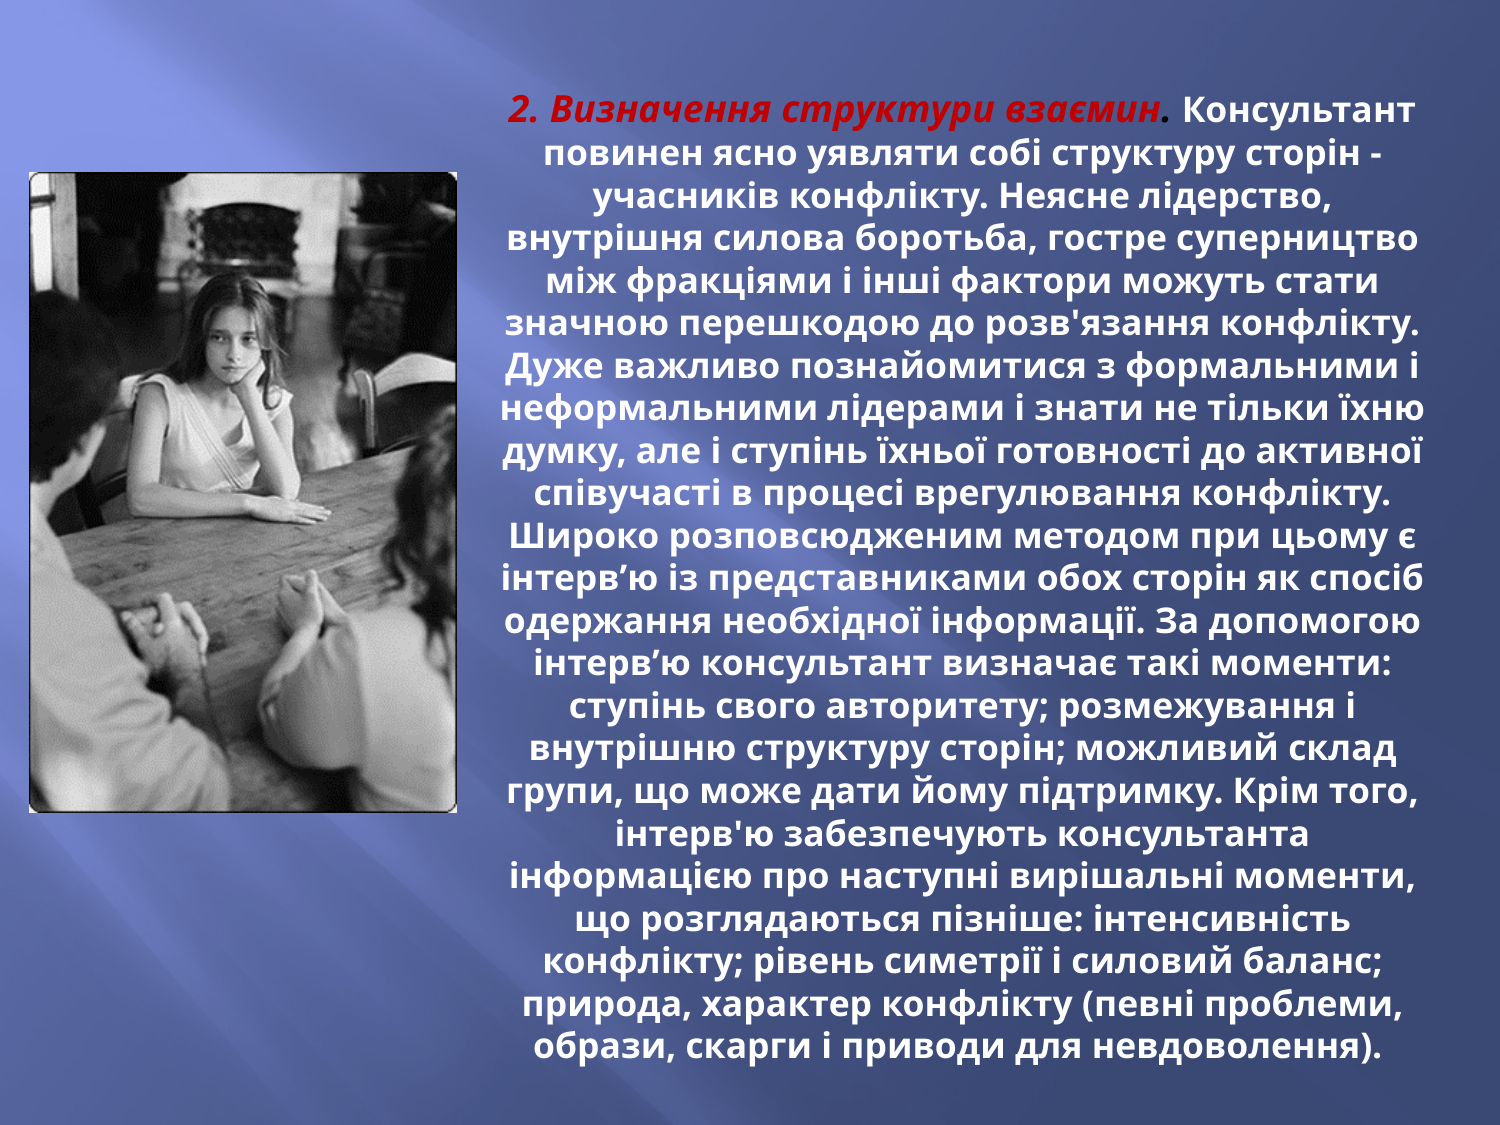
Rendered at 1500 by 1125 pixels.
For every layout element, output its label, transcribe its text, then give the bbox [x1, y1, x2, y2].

title 2. Визначення структури взаємин. Консультант повинен ясно уявляти собі структуру сторін - учасників конфлікту. Неясне лідерство, внутрішня силова боротьба, гостре суперництво між фракціями і інші фактори можуть стати значною перешкодою до розв'язання конфлікту. Дуже важливо познайомитися з формальними і неформальними лідерами і знати не тільки їхню думку, але і ступінь їхньої готовності до активної співучасті в процесі врегулювання конфлікту. Широко розповсюдженим методом при цьому є інтерв’ю із представниками обох сторін як спосіб одержання необхідної інформації. За допомогою інтерв’ю консультант визначає такі моменти: ступінь свого авторитету; розмежування і внутрішню структуру сторін; можливий склад групи, що може дати йому підтримку. Крім того, інтерв'ю забезпечують консультанта інформацією про наступні вирішальні моменти, що розглядаються пізніше: інтенсивність конфлікту; рівень симетрії і силовий баланс; природа, характер конфлікту (певні проблеми, образи, скарги і приводи для невдоволення). [478, 45, 1447, 1106]
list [29, 172, 457, 813]
